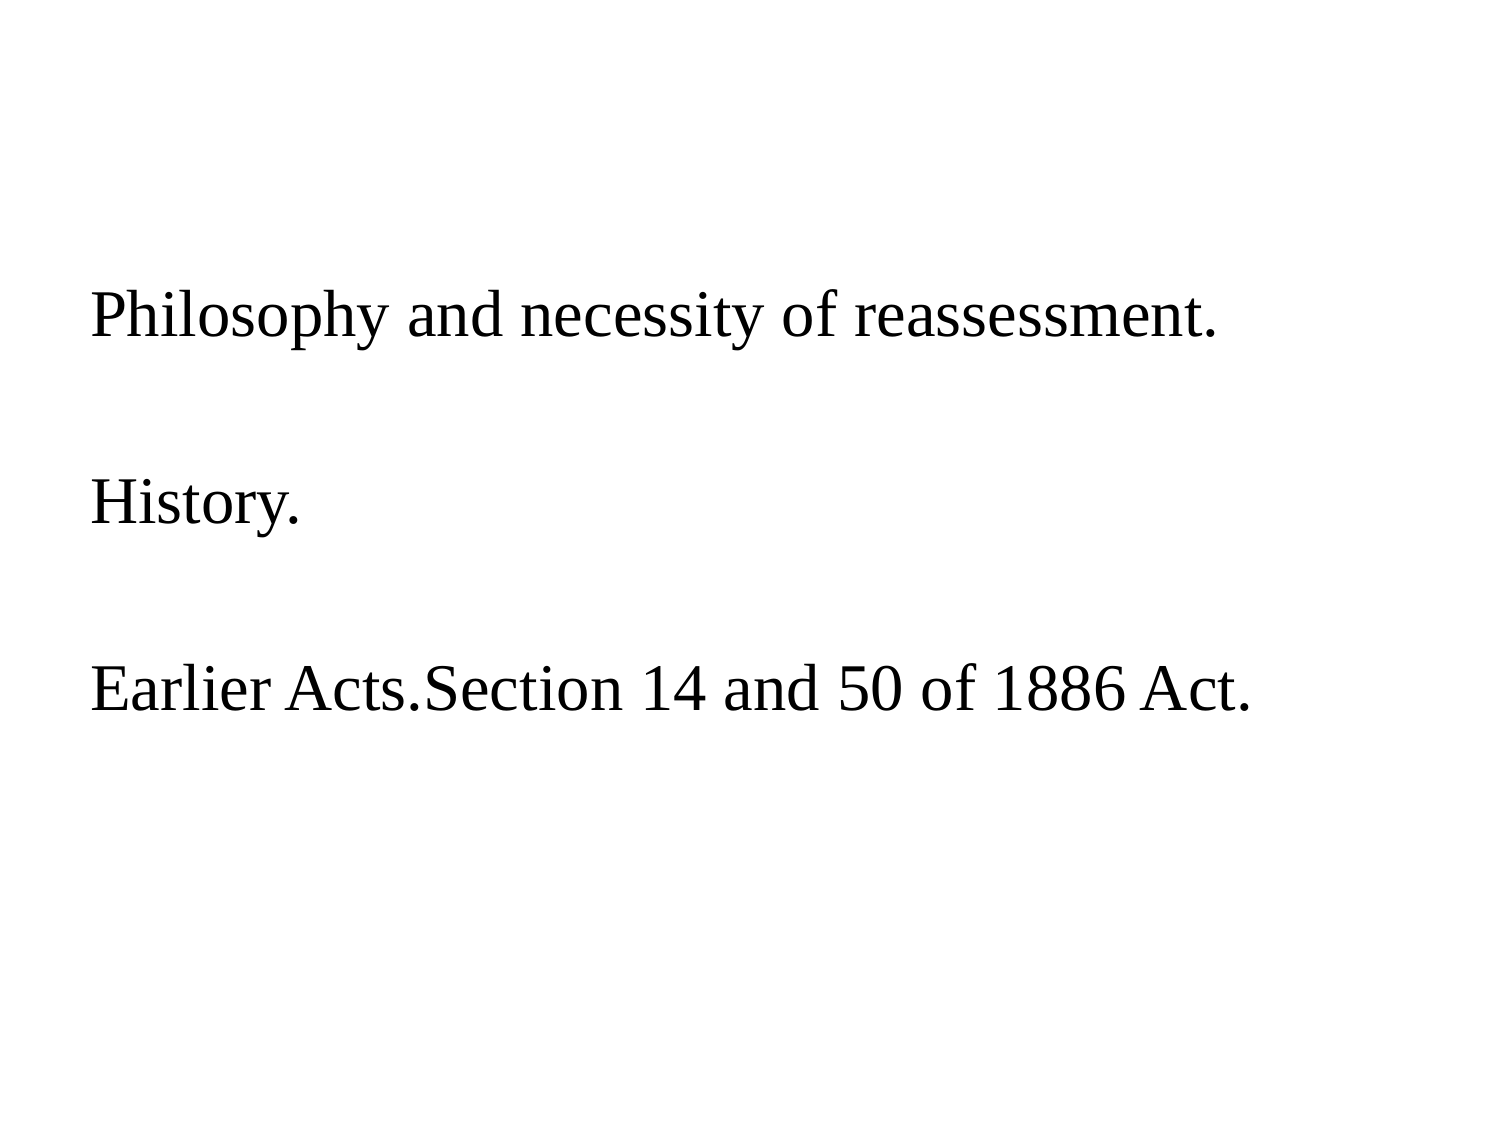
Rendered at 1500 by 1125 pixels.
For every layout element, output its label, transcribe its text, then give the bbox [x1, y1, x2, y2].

list Philosophy and necessity of reassessment. History. Earlier Acts.Section 14 and 50 of 1886 Act. [75, 262, 1425, 1005]
